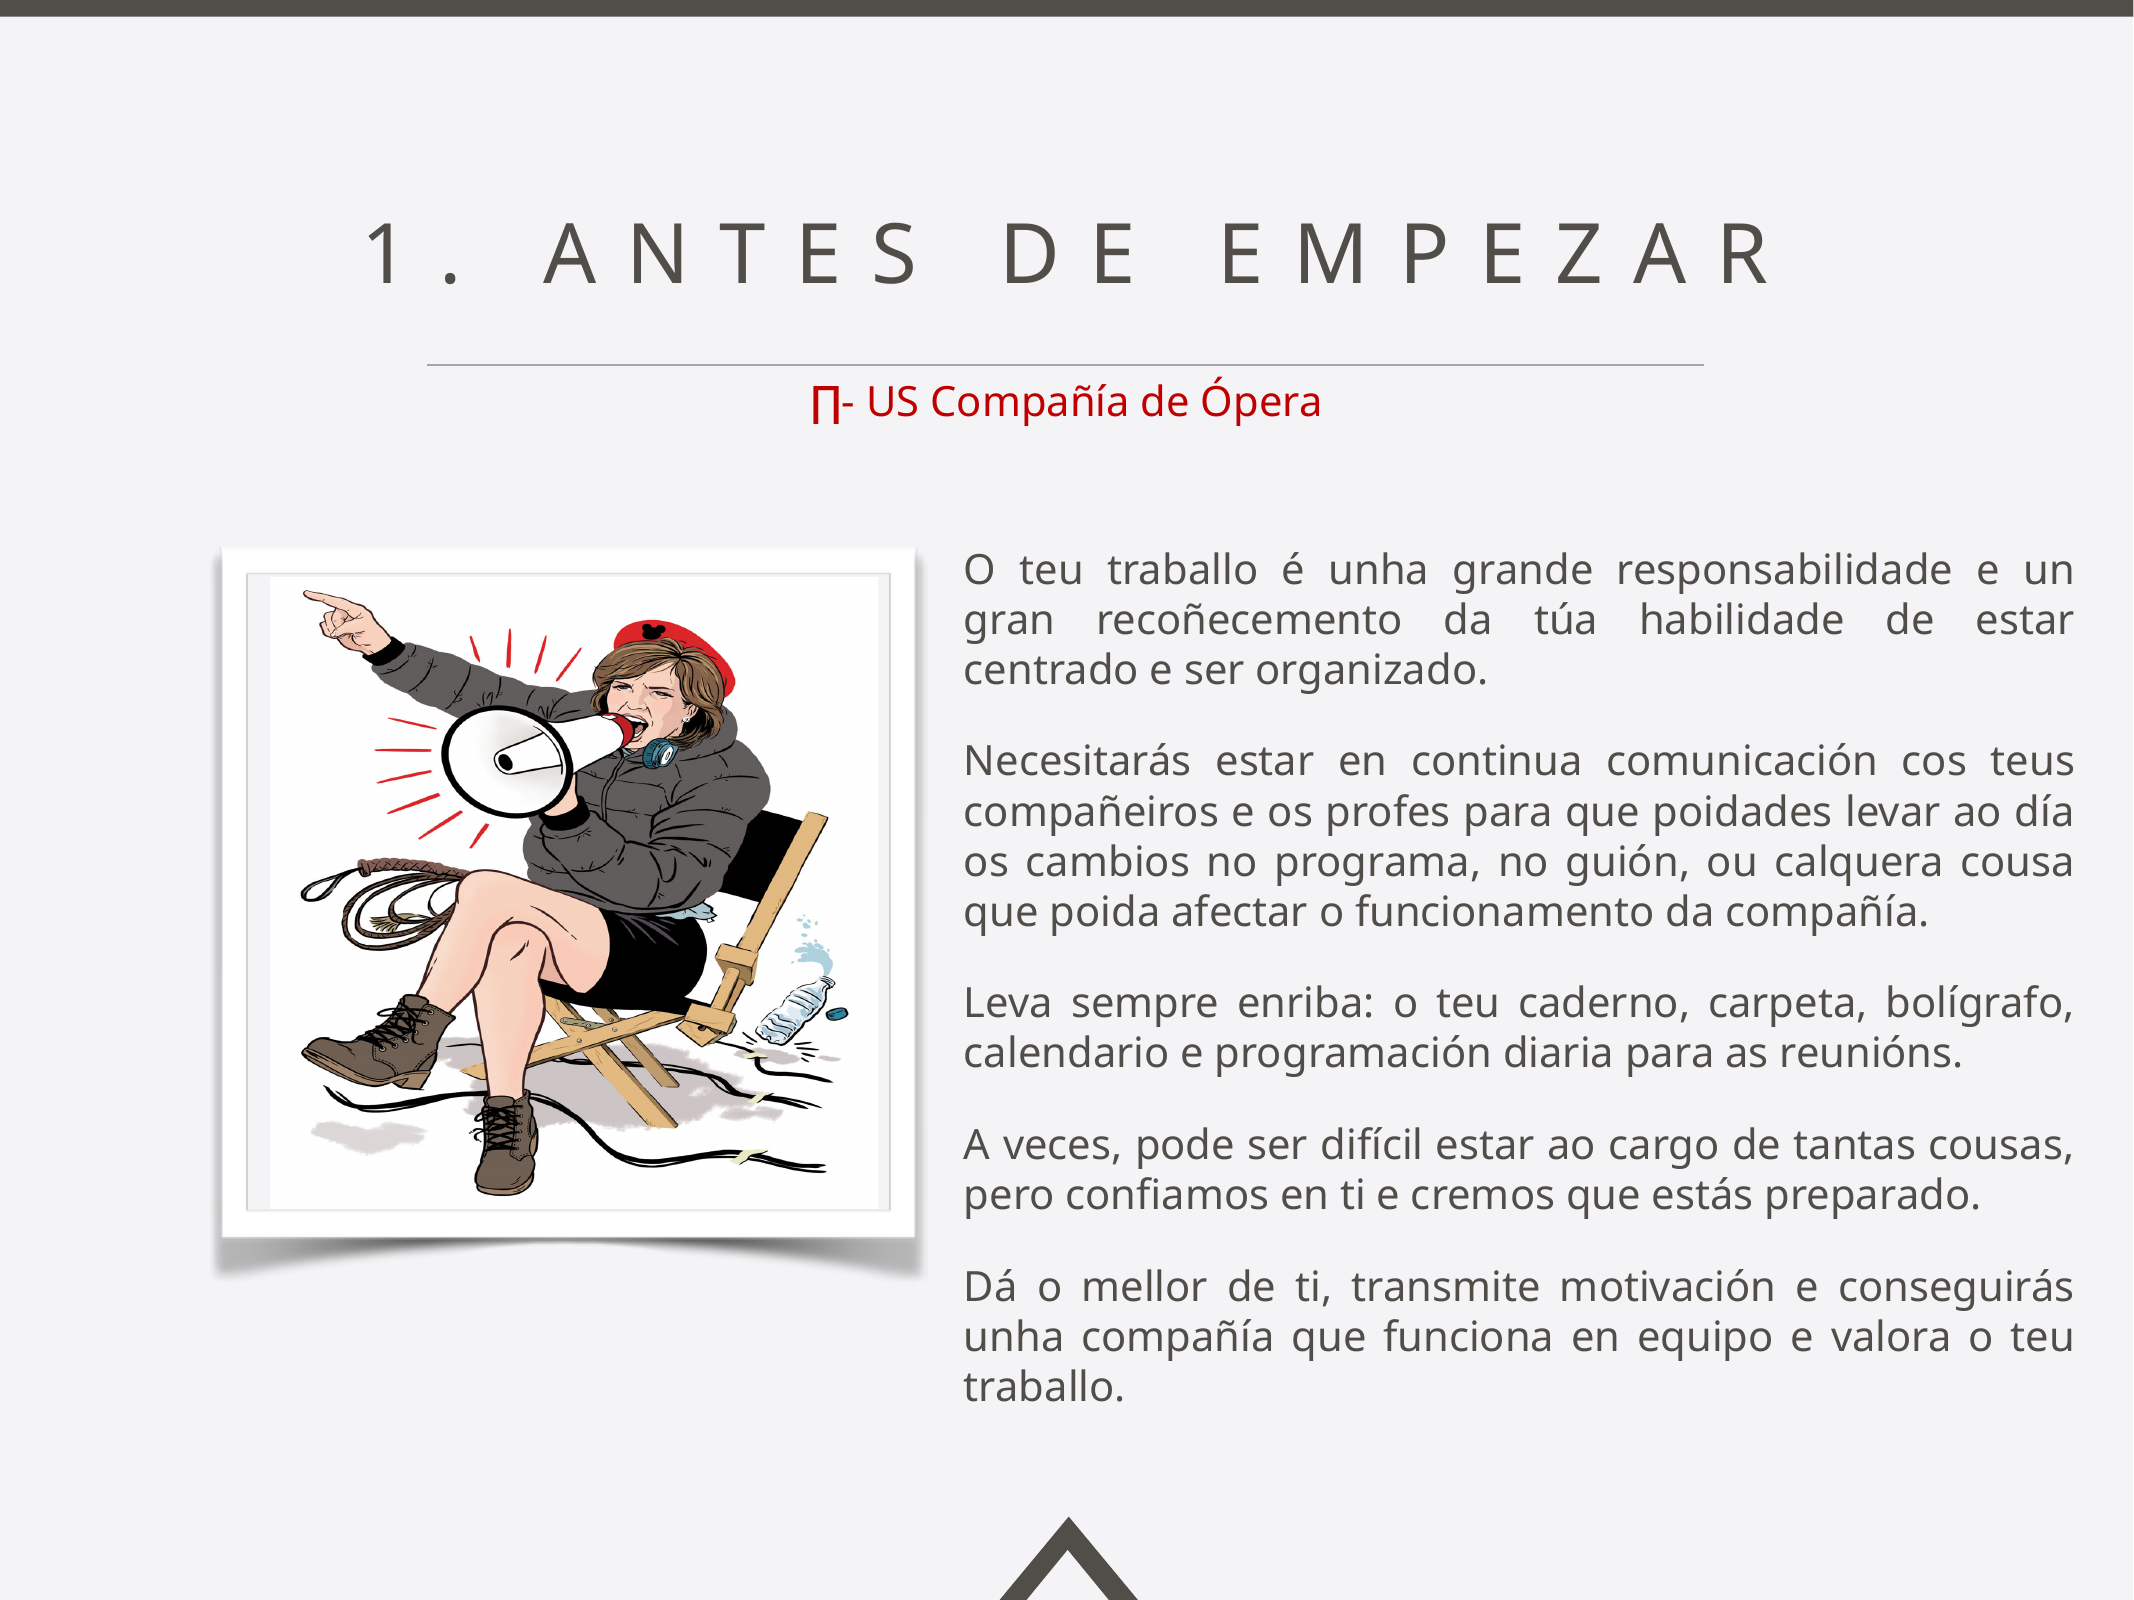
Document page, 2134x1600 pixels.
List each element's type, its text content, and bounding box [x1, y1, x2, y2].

picture [210, 547, 928, 1286]
list O teu traballo é unha grande responsabilidade e un gran recoñecemento da túa habilidade de estar centrado e ser organizado. Necesitarás estar en continua comunicación cos teus compañeiros e os profes para que poidades levar ao día os cambios no programa, no guión, ou calquera cousa que poida afectar o funcionamento da compañía. Leva sempre enriba: o teu caderno, carpeta, bolígrafo, calendario e programación diaria para as reunións. A veces, pode ser difícil estar ao cargo de tantas cousas, pero confiamos en ti e cremos que estás preparado. Dá o mellor de ti, transmite motivación e conseguirás unha compañía que funciona en equipo e valora o teu traballo. [963, 541, 2076, 1442]
title 1. Antes de empezar [211, 157, 1920, 301]
list ∏- US Compañía de Ópera [426, 374, 1707, 443]
